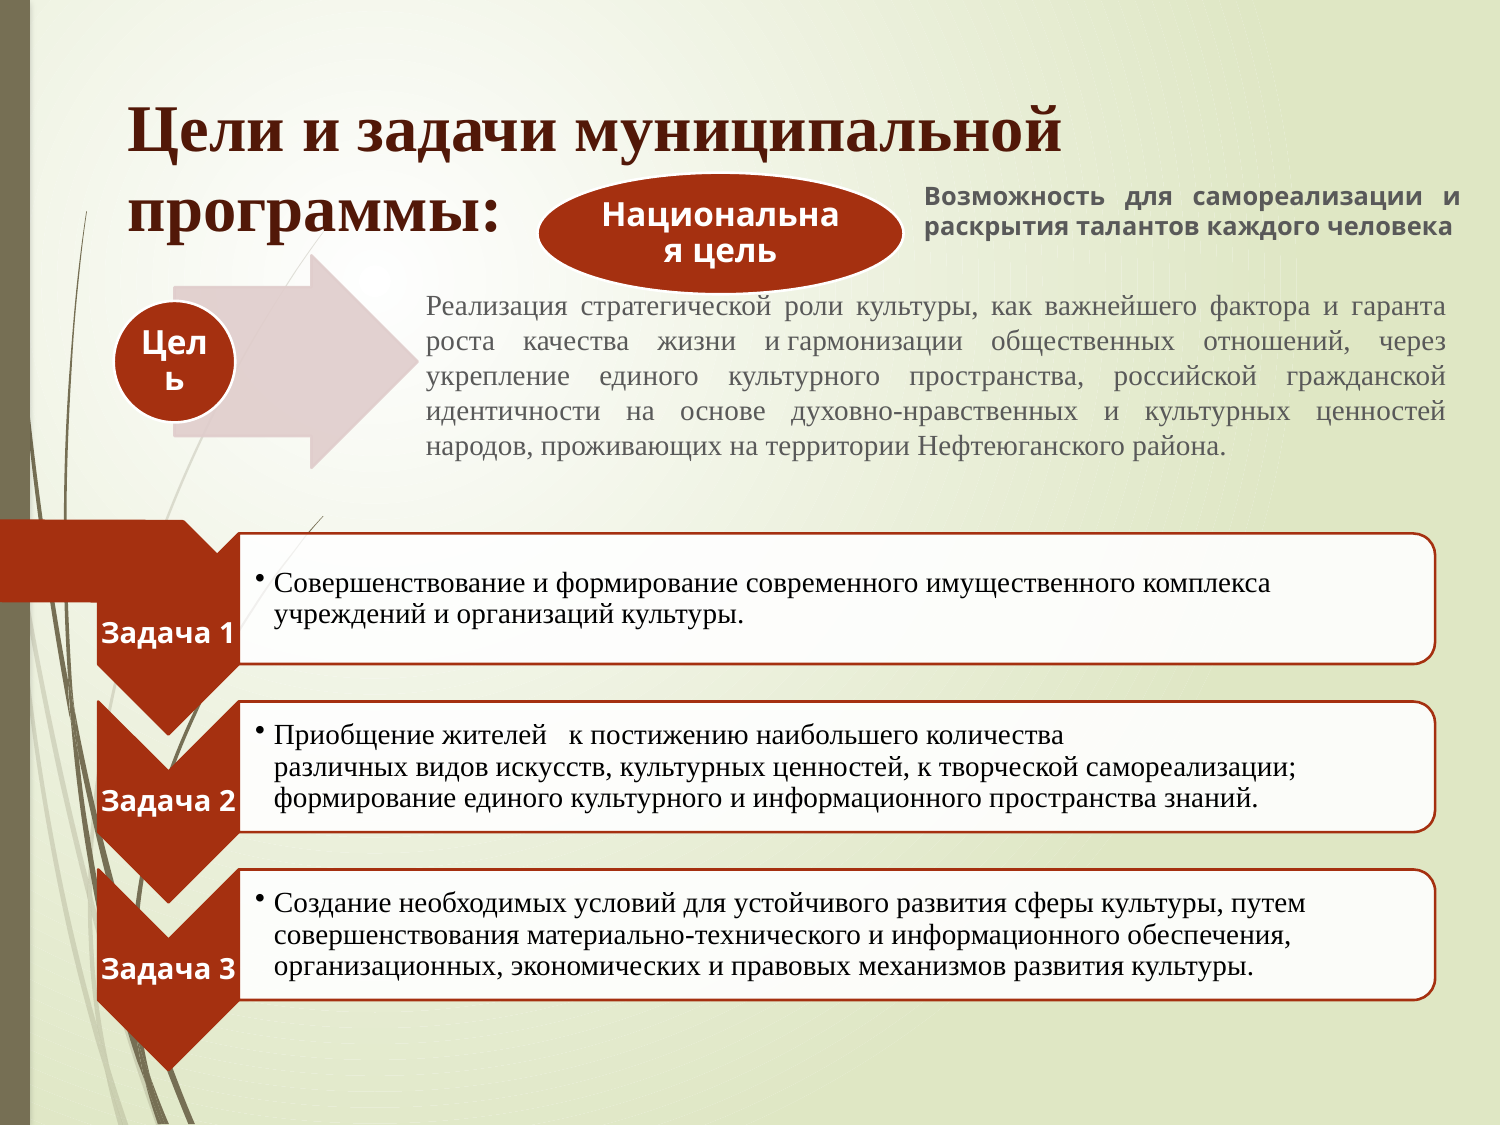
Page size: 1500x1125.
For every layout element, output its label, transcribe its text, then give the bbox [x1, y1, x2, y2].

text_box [537, 172, 904, 295]
title Цели и задачи муниципальной программы: [112, 66, 1388, 253]
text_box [76, 255, 455, 469]
list Реализация стратегической роли культуры, как важнейшего фактора и гаранта роста качества жизни и гармонизации общественных отношений, через укрепление единого культурного пространства, российской гражданской идентичности на основе духовно-нравственных и культурных ценностей народов, проживающих на территории Нефтеюганского района. [410, 278, 1463, 480]
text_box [97, 533, 1436, 1071]
text_box Возможность для самореализации и раскрытия талантов каждого человека [908, 172, 1477, 269]
